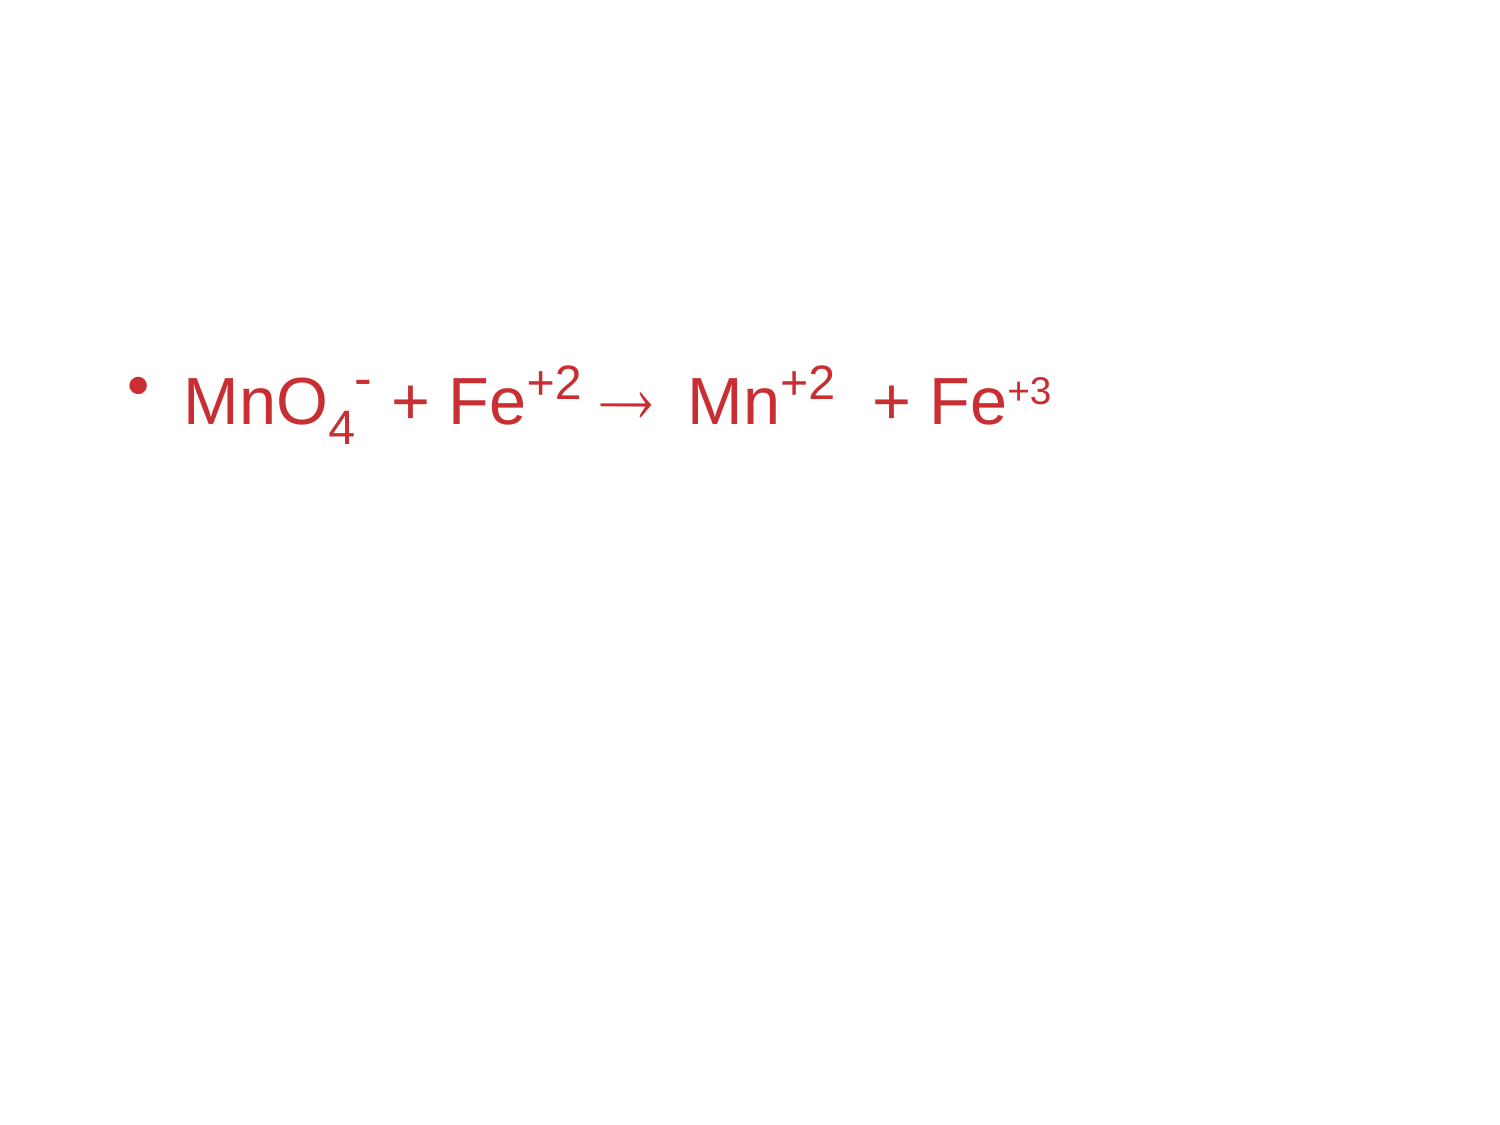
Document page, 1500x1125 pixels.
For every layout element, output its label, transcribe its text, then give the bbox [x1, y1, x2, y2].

list MnO4- + Fe+2 ® Mn+2 + Fe+3 [112, 324, 1388, 1001]
